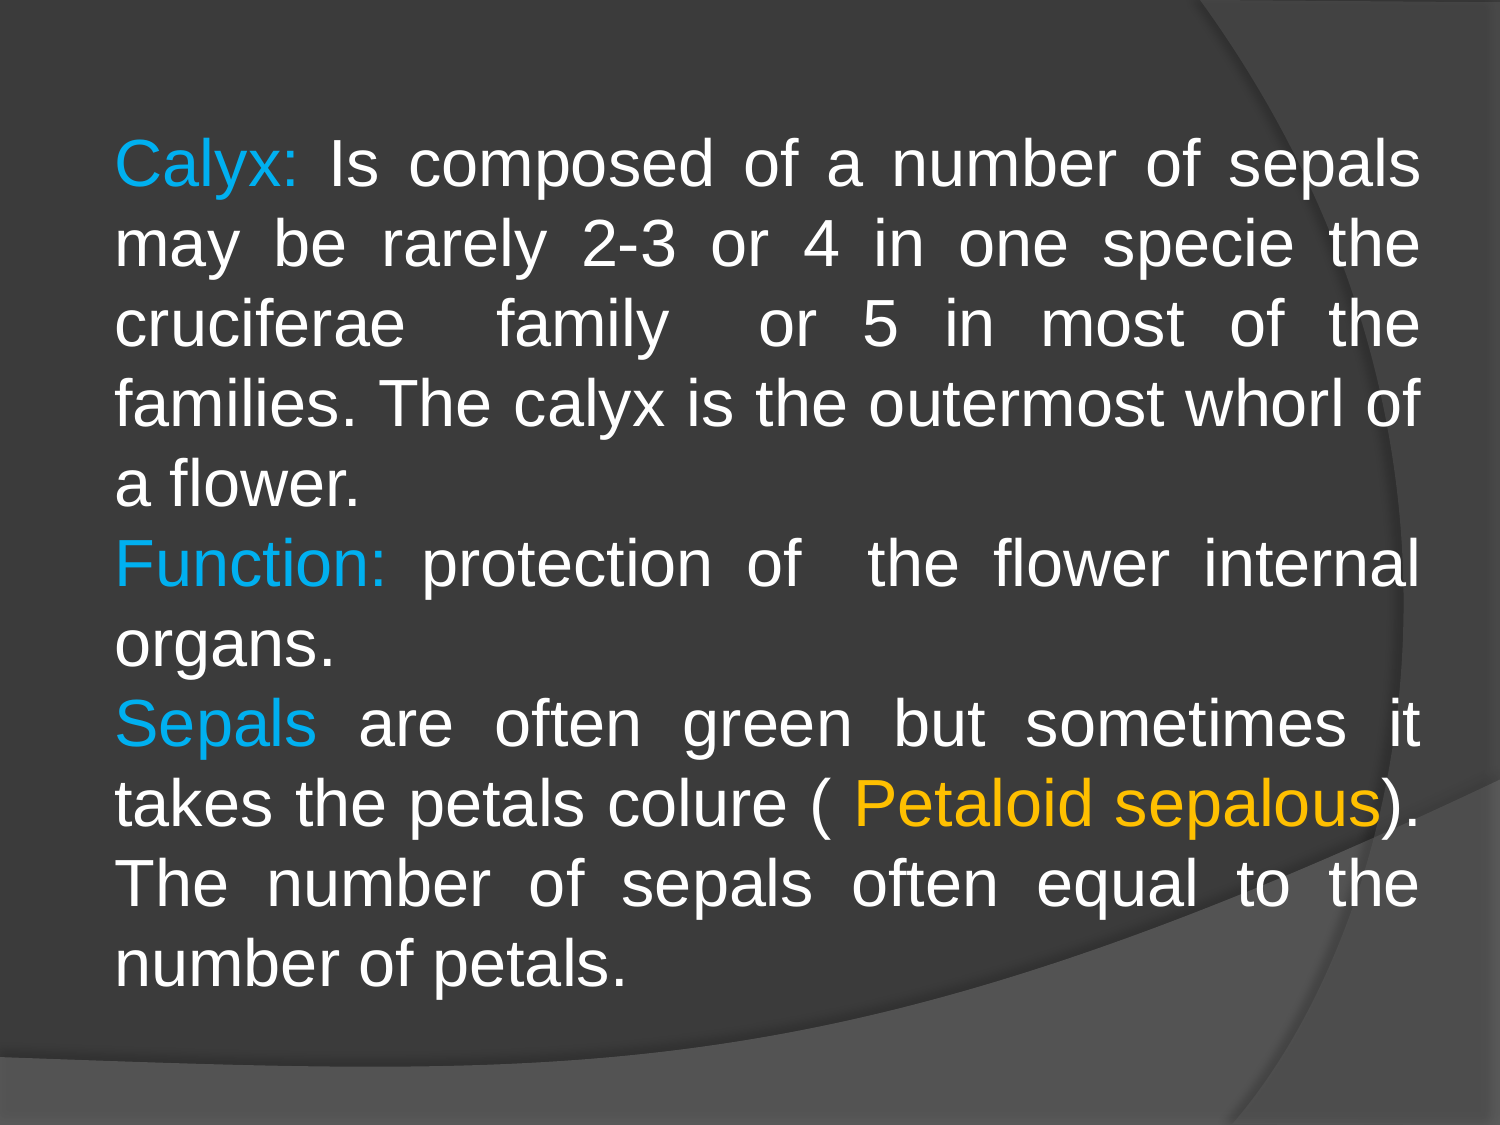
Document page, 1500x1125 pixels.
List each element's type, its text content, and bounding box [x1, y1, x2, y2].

text_box Calyx: Is composed of a number of sepals may be rarely 2-3 or 4 in one specie the cruciferae family or 5 in most of the families. The calyx is the outermost whorl of a flower. Function: protection of the flower internal organs. Sepals are often green but sometimes it takes the petals colure ( Petaloid sepalous). The number of sepals often equal to the number of petals. [99, 112, 1438, 1007]
